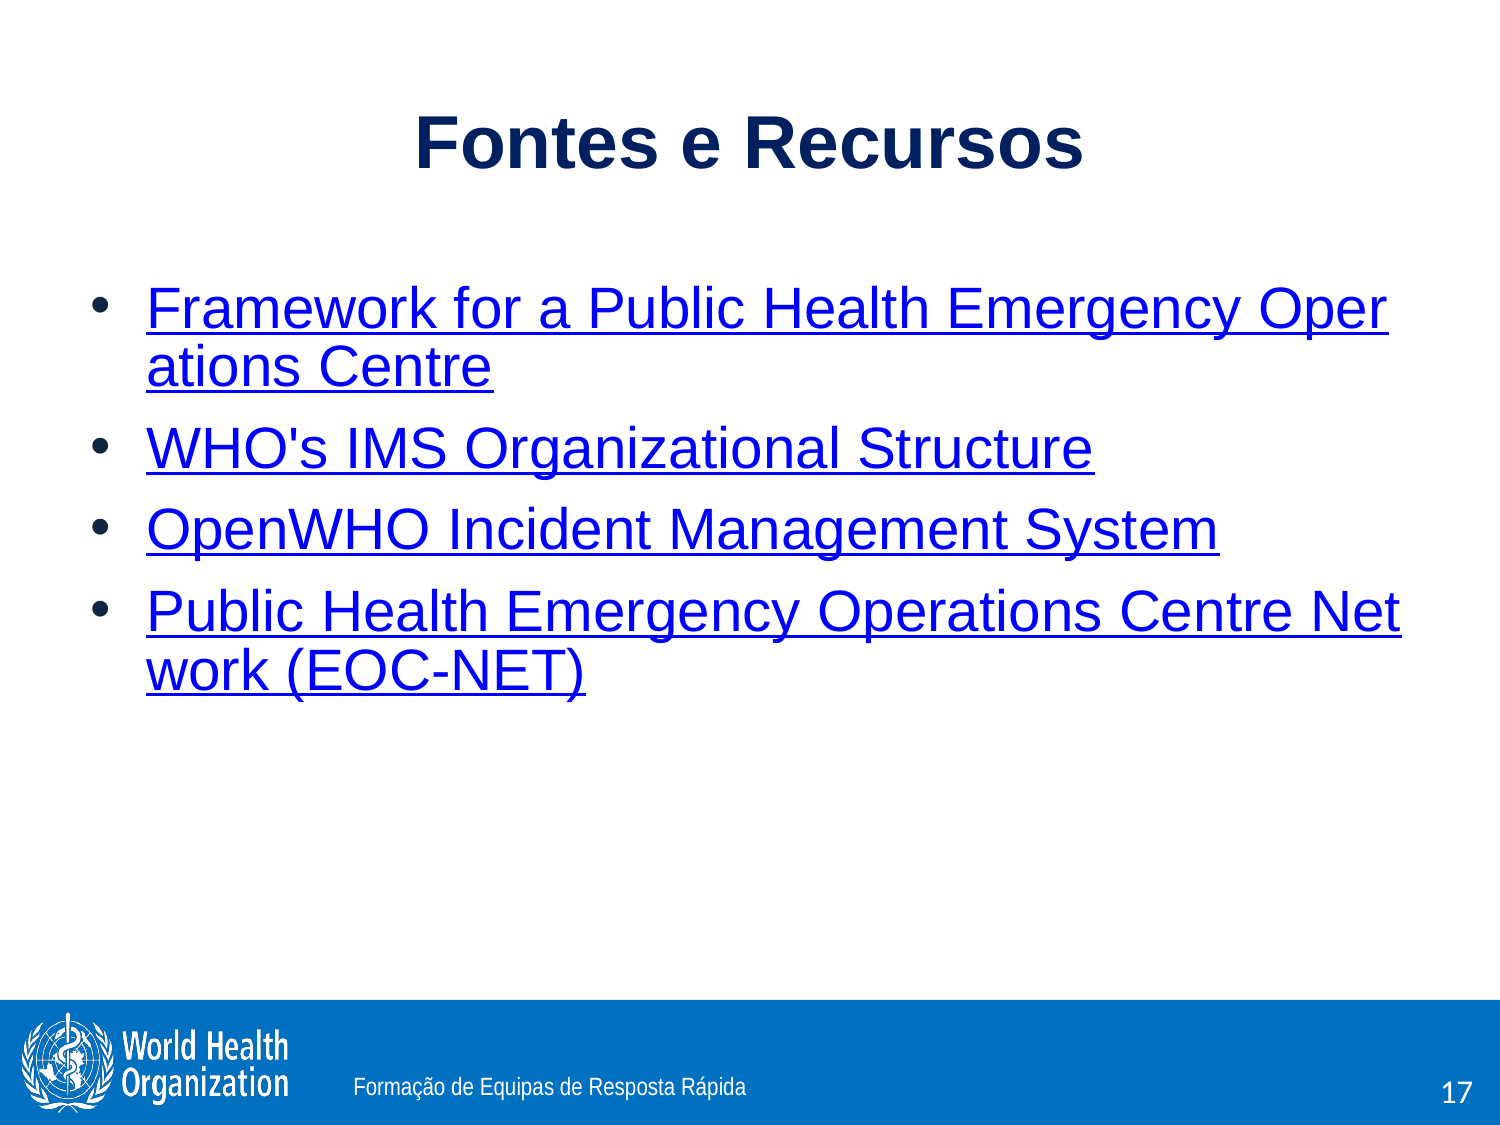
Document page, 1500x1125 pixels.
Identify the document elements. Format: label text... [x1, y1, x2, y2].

picture [21, 1012, 288, 1113]
title Fontes e Recursos [75, 45, 1425, 233]
list Framework for a Public Health Emergency Operations Centre WHO's IMS Organizational Structure OpenWHO Incident Management System Public Health Emergency Operations Centre Network (EOC-NET) [75, 262, 1425, 1005]
